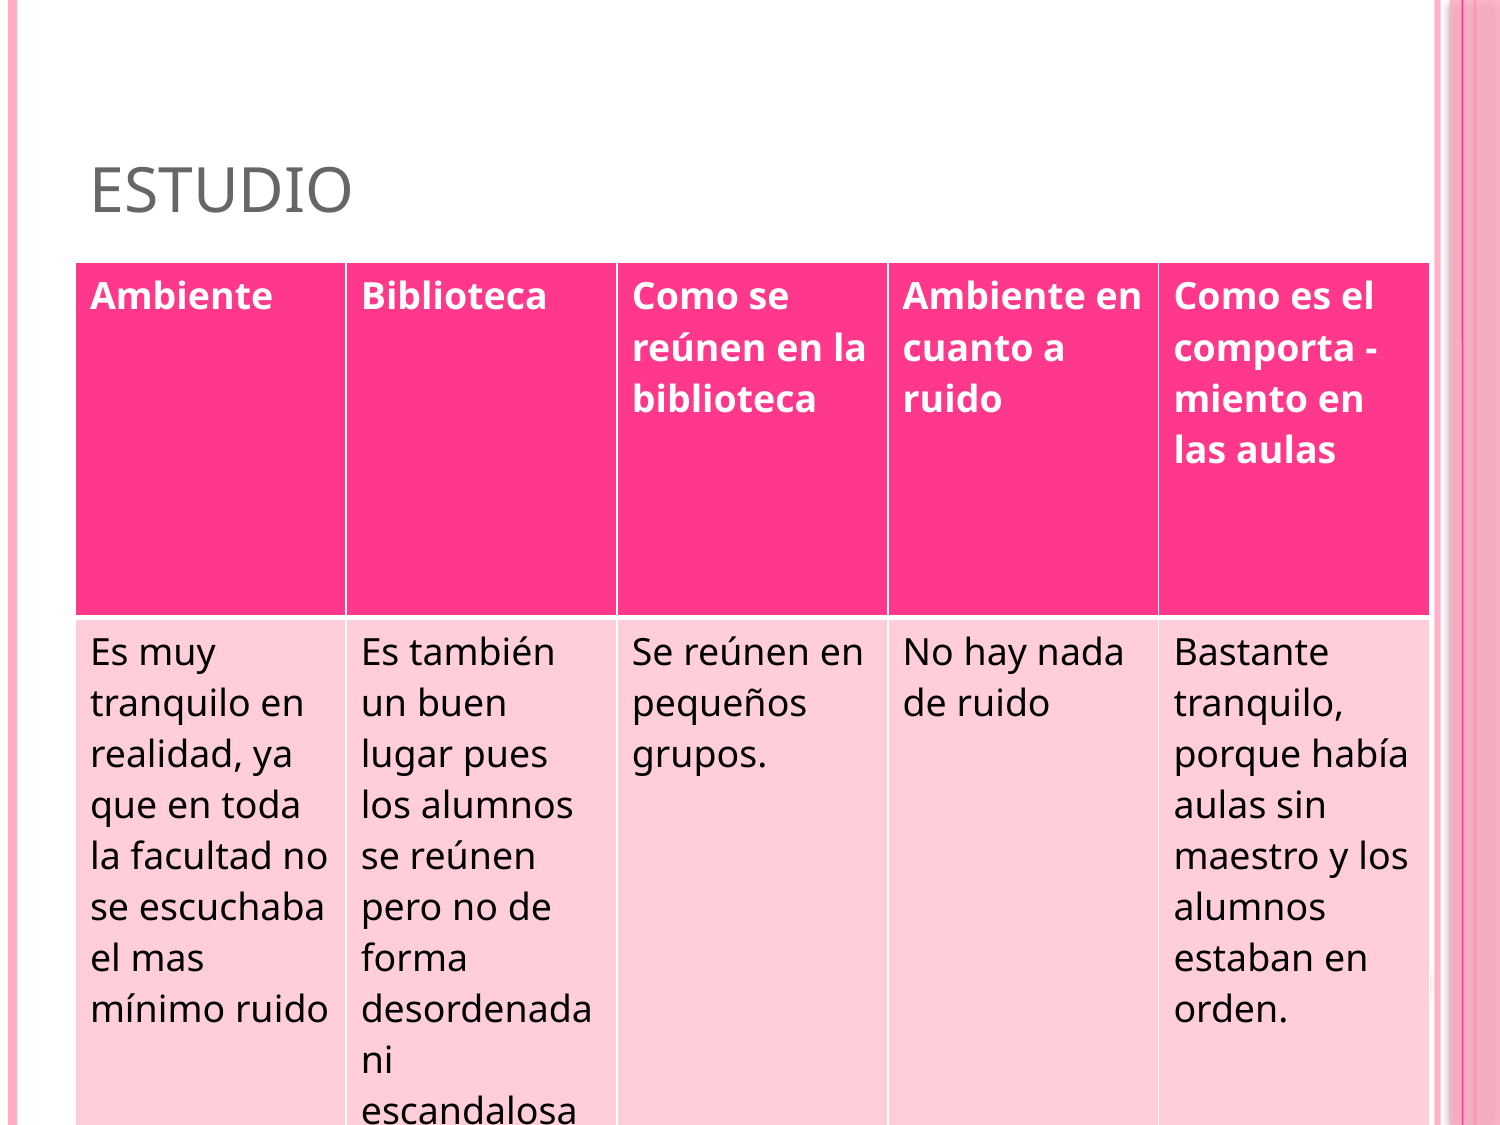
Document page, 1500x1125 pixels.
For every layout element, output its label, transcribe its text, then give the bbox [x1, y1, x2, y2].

table_cell Es también un buen lugar pues los alumnos se reúnen pero no de forma desordenada ni escandalosa [347, 620, 616, 1125]
table_header Ambiente [76, 263, 345, 615]
title Estudio [75, 45, 1300, 233]
table_header Como es el comporta - miento en las aulas [1159, 263, 1429, 615]
table_cell No hay nada de ruido [889, 620, 1158, 1125]
table_cell Bastante tranquilo, porque había aulas sin maestro y los alumnos estaban en orden. [1159, 620, 1429, 1125]
table_cell Es muy tranquilo en realidad, ya que en toda la facultad no se escuchaba el mas mínimo ruido [76, 620, 345, 1125]
table_header Ambiente en cuanto a ruido [889, 263, 1158, 615]
table_header Biblioteca [347, 263, 616, 615]
table_cell Se reúnen en pequeños grupos. [618, 620, 887, 1125]
table_header Como se reúnen en la biblioteca [618, 263, 887, 615]
